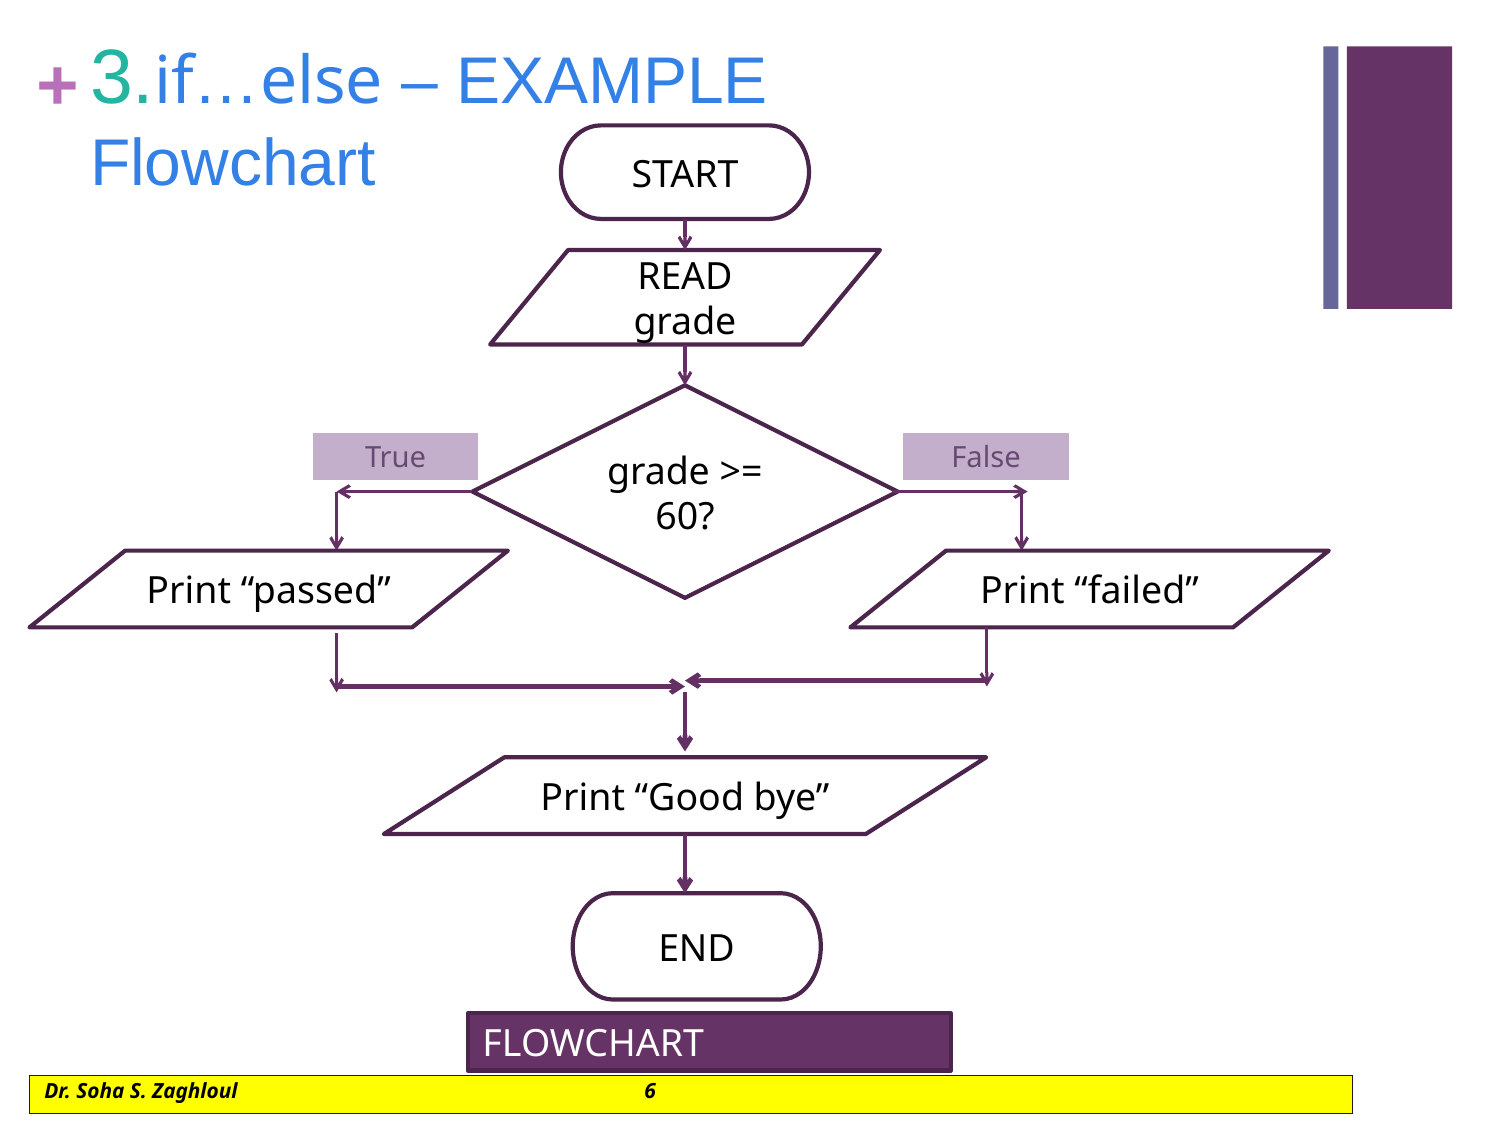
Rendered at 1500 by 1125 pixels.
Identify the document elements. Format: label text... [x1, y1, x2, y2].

text_box Dr. Soha S. Zaghloul 6 [29, 1075, 1353, 1114]
text_box FLOWCHART [466, 1011, 953, 1073]
text_box Print “Good bye” [381, 755, 989, 837]
title 3.if…else – EXAMPLE Flowchart [75, 19, 1263, 122]
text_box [28, 124, 1330, 693]
text_box END [570, 891, 823, 1002]
